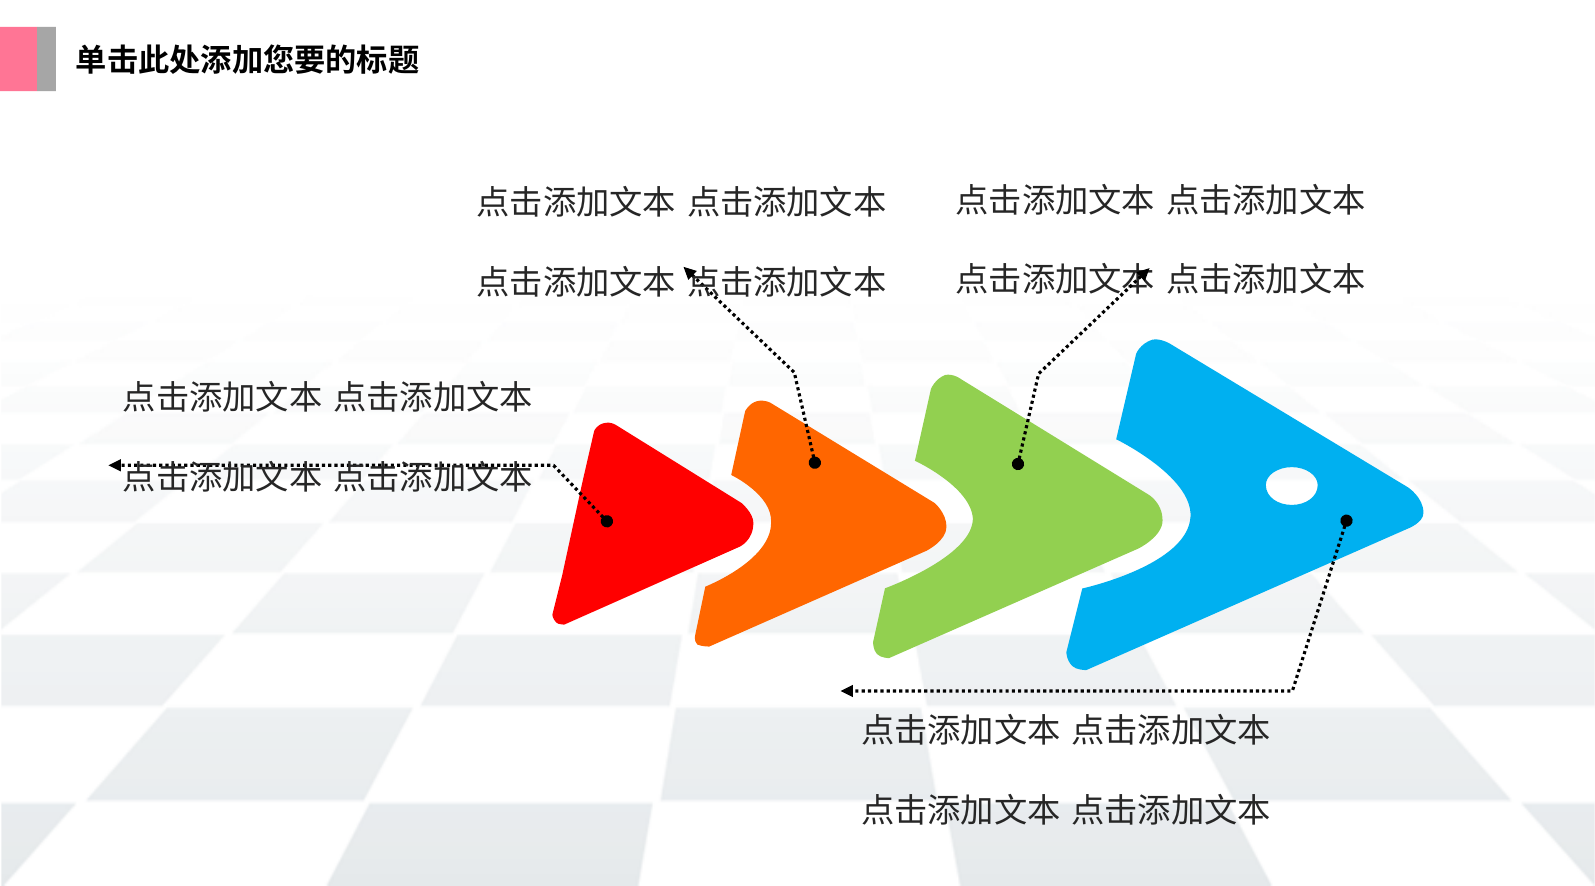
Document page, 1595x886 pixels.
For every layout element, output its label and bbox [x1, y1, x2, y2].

text_box [912, 379, 1165, 519]
picture [0, 0, 1595, 886]
text_box [1163, 471, 1426, 556]
text_box [940, 171, 1385, 465]
text_box [840, 520, 1347, 798]
text_box [461, 173, 906, 463]
text_box [550, 471, 756, 627]
text_box [108, 368, 608, 522]
text_box [692, 471, 948, 649]
